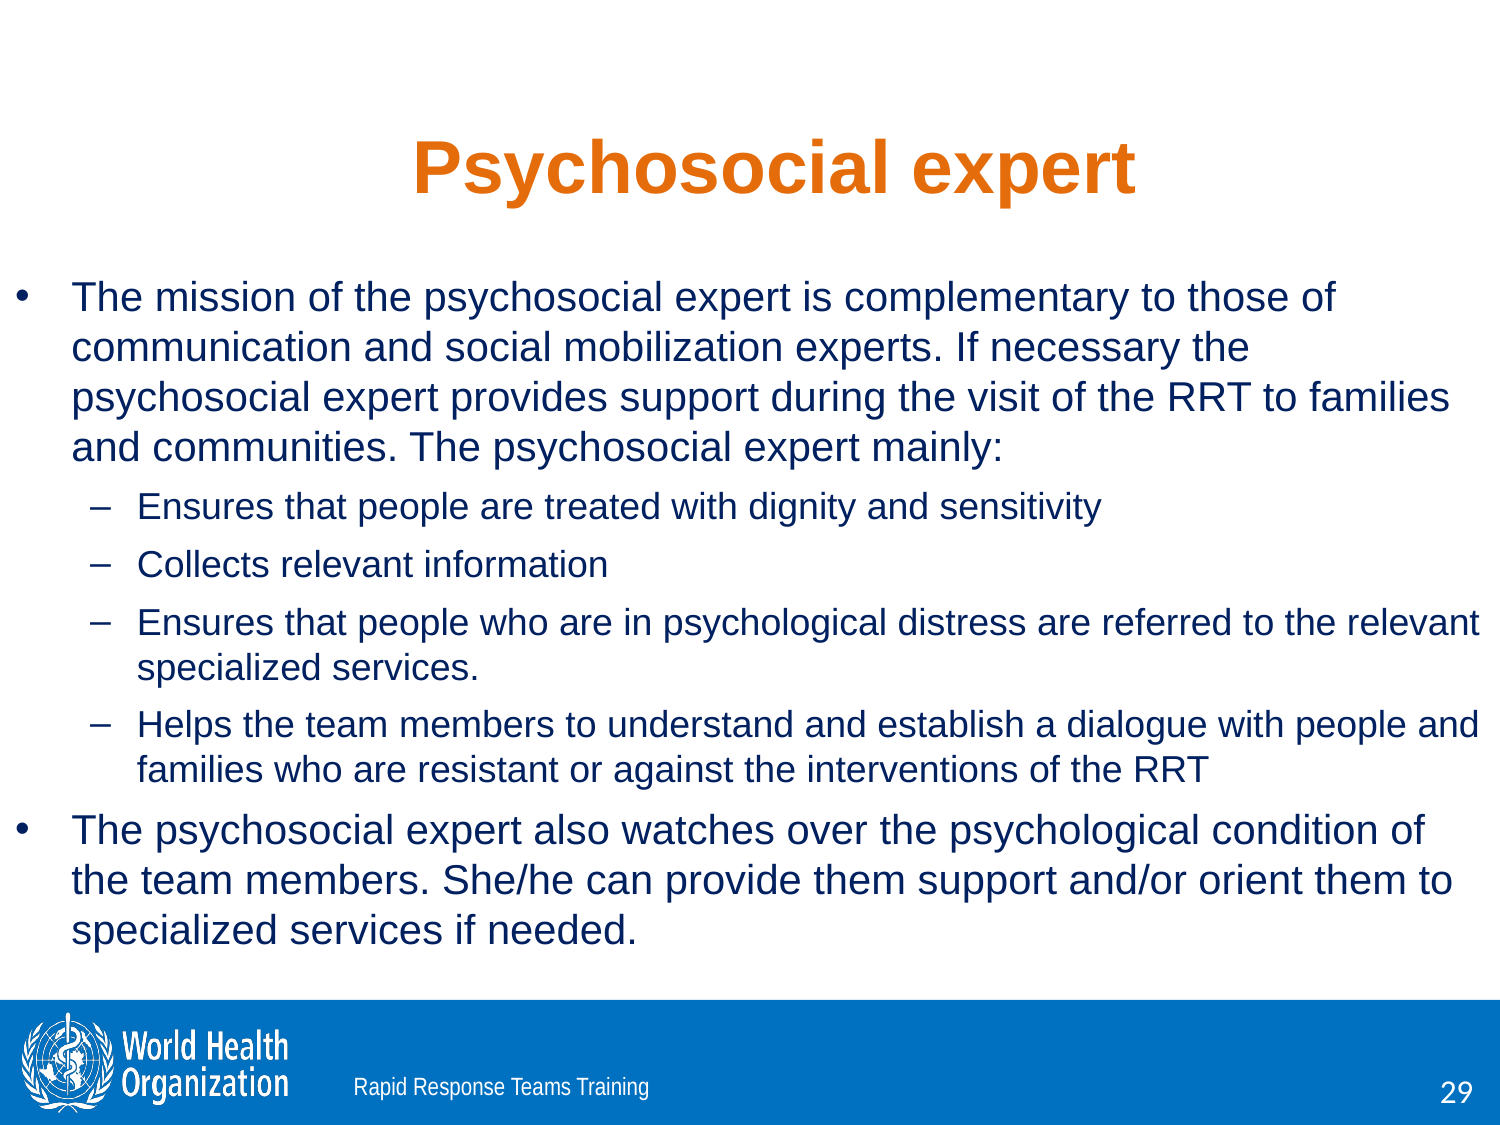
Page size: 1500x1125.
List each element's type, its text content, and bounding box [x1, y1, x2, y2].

picture [21, 1012, 288, 1113]
text_box Psychosocial expert [99, 70, 1450, 258]
list The mission of the psychosocial expert is complementary to those of communication and social mobilization experts. If necessary the psychosocial expert provides support during the visit of the RRT to families and communities. The psychosocial expert mainly: Ensures that people are treated with dignity and sensitivity Collects relevant information Ensures that people who are in psychological distress are referred to the relevant specialized services. Helps the team members to understand and establish a dialogue with people and families who are resistant or against the interventions of the RRT The psychosocial expert also watches over the psychological condition of the team members. She/he can provide them support and/or orient them to specialized services if needed. [0, 262, 1500, 1005]
